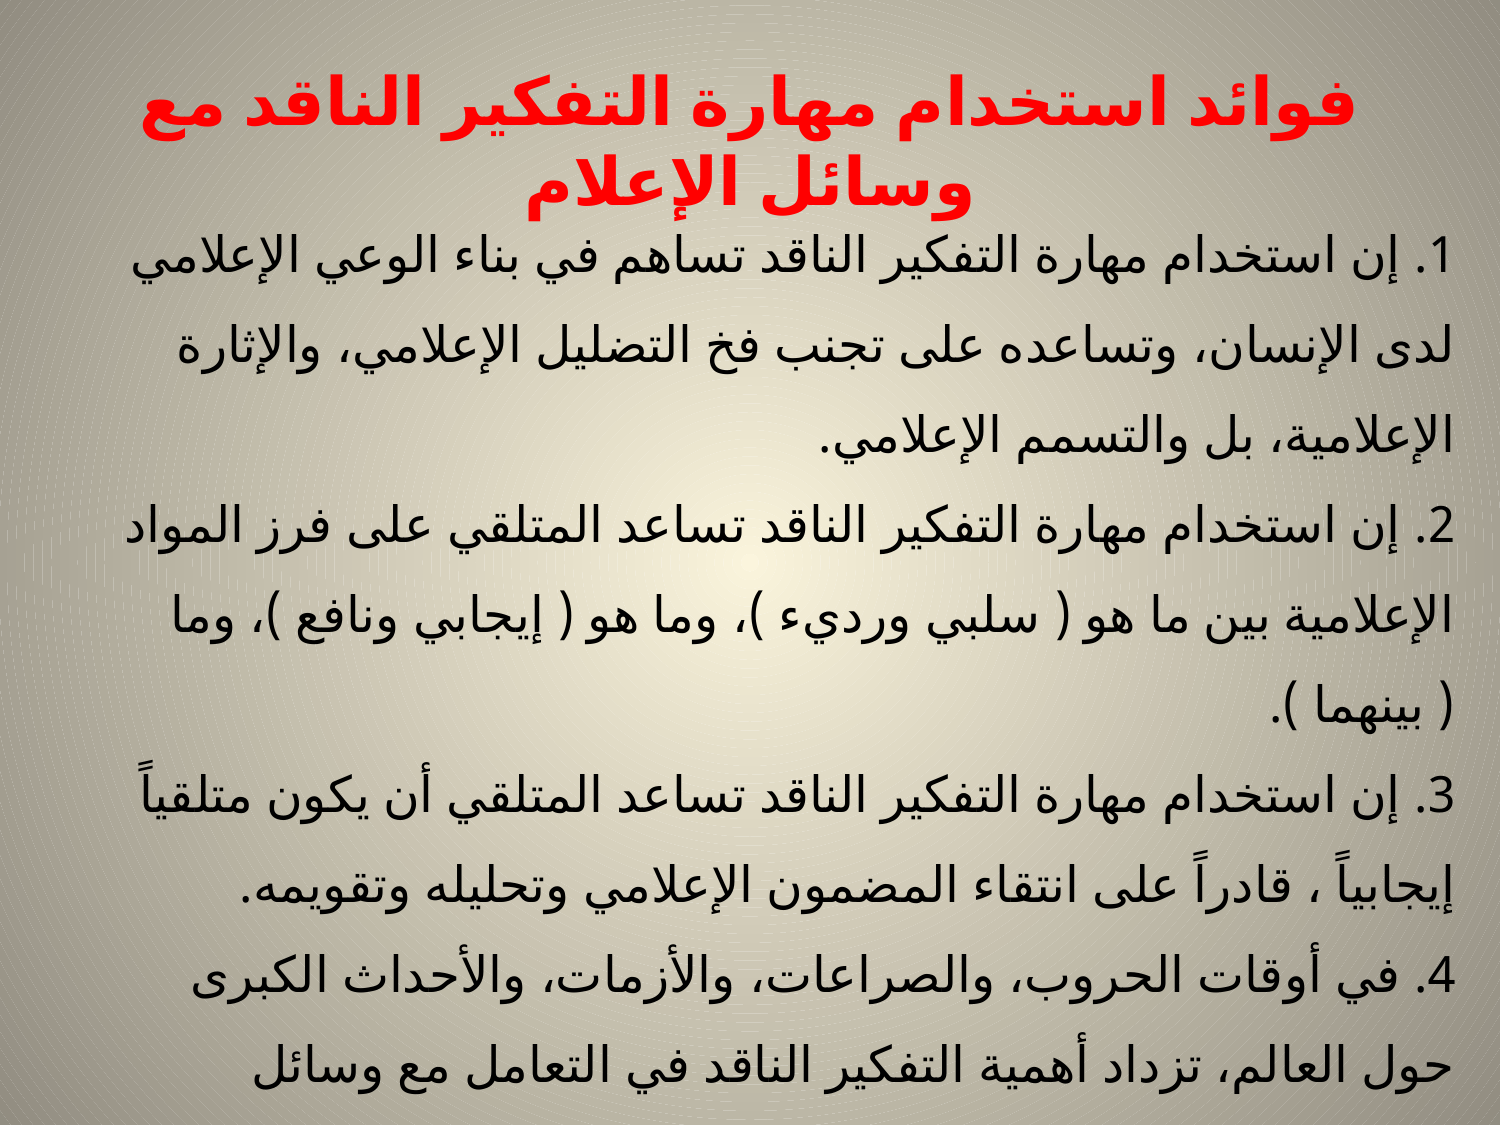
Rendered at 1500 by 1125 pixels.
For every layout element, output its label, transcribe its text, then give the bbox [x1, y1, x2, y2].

list 1. إن استخدام مهارة التفكير الناقد تساهم في بناء الوعي الإعلامي لدى الإنسان، وتساعده على تجنب فخ التضليل الإعلامي، والإثارة الإعلامية، بل والتسمم الإعلامي. 2. إن استخدام مهارة التفكير الناقد تساعد المتلقي على فرز المواد الإعلامية بين ما هو ( سلبي ورديء )، وما هو ( إيجابي ونافع )، وما ( بينهما ). 3. إن استخدام مهارة التفكير الناقد تساعد المتلقي أن يكون متلقياً إيجابياً ، قادراً على انتقاء المضمون الإعلامي وتحليله وتقويمه. 4. في أوقات الحروب، والصراعات، والأزمات، والأحداث الكبرى حول العالم، تزداد أهمية التفكير الناقد في التعامل مع وسائل الإعلام، وضرورة تفعيل هذه المهارة واستخدامها. [76, 184, 1471, 1071]
title فوائد استخدام مهارة التفكير الناقد مع وسائل الإعلام [75, 45, 1425, 233]
